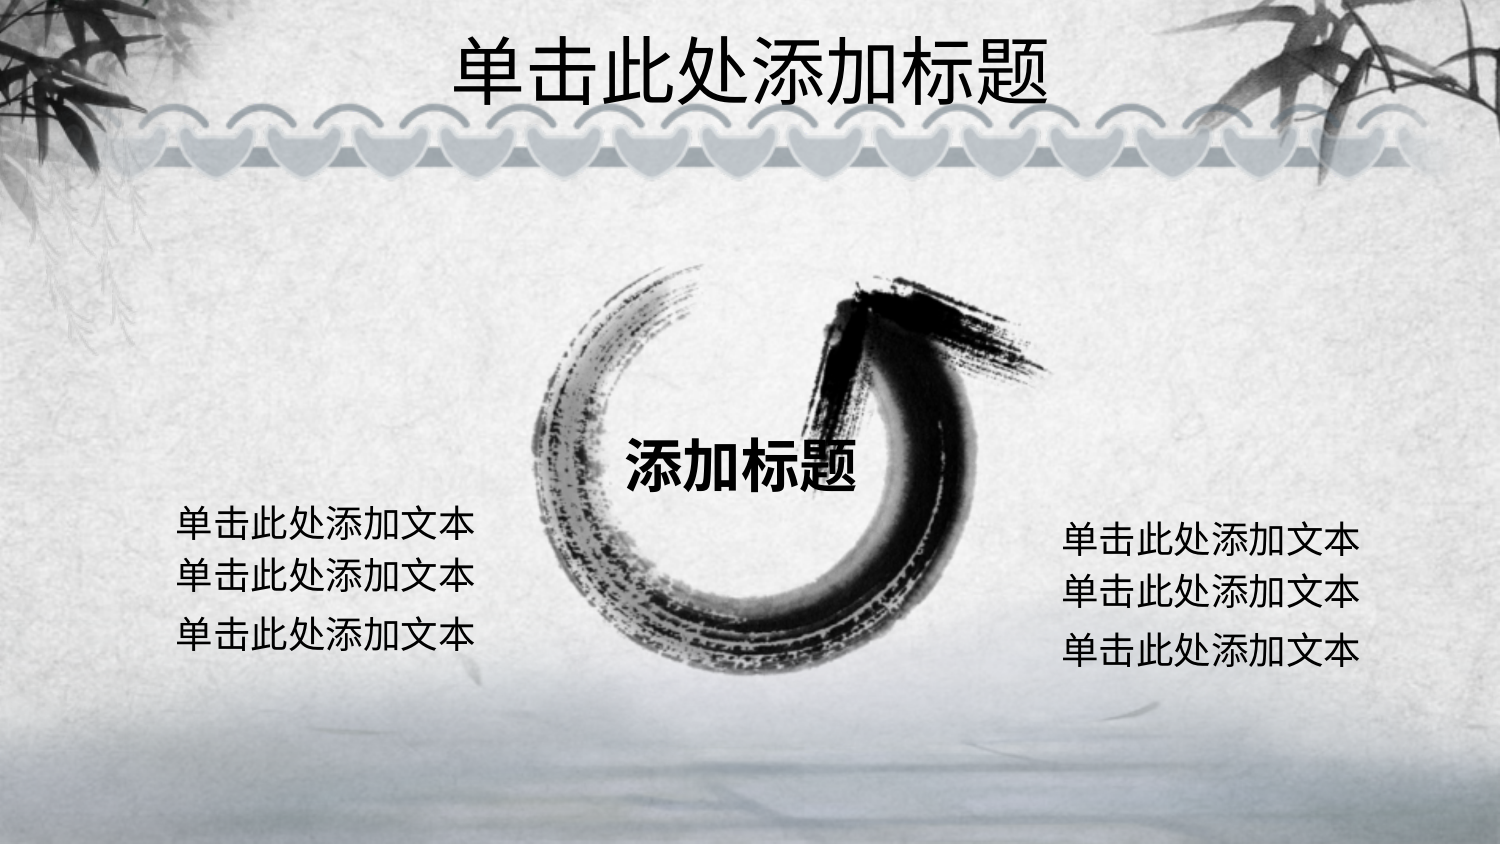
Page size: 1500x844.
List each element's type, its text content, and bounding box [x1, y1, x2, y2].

text_box 单击此处添加文本 [1060, 560, 1377, 619]
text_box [513, 244, 1056, 707]
title 单击此处添加标题 [75, 33, 1425, 99]
text_box 单击此处添加文本 [1060, 509, 1377, 560]
text_box 单击此处添加文本 [161, 492, 491, 544]
text_box 单击此处添加文本 [1060, 619, 1377, 680]
text_box 单击此处添加文本 [161, 603, 491, 664]
picture [0, 0, 1500, 844]
text_box 单击此处添加文本 [161, 544, 491, 603]
